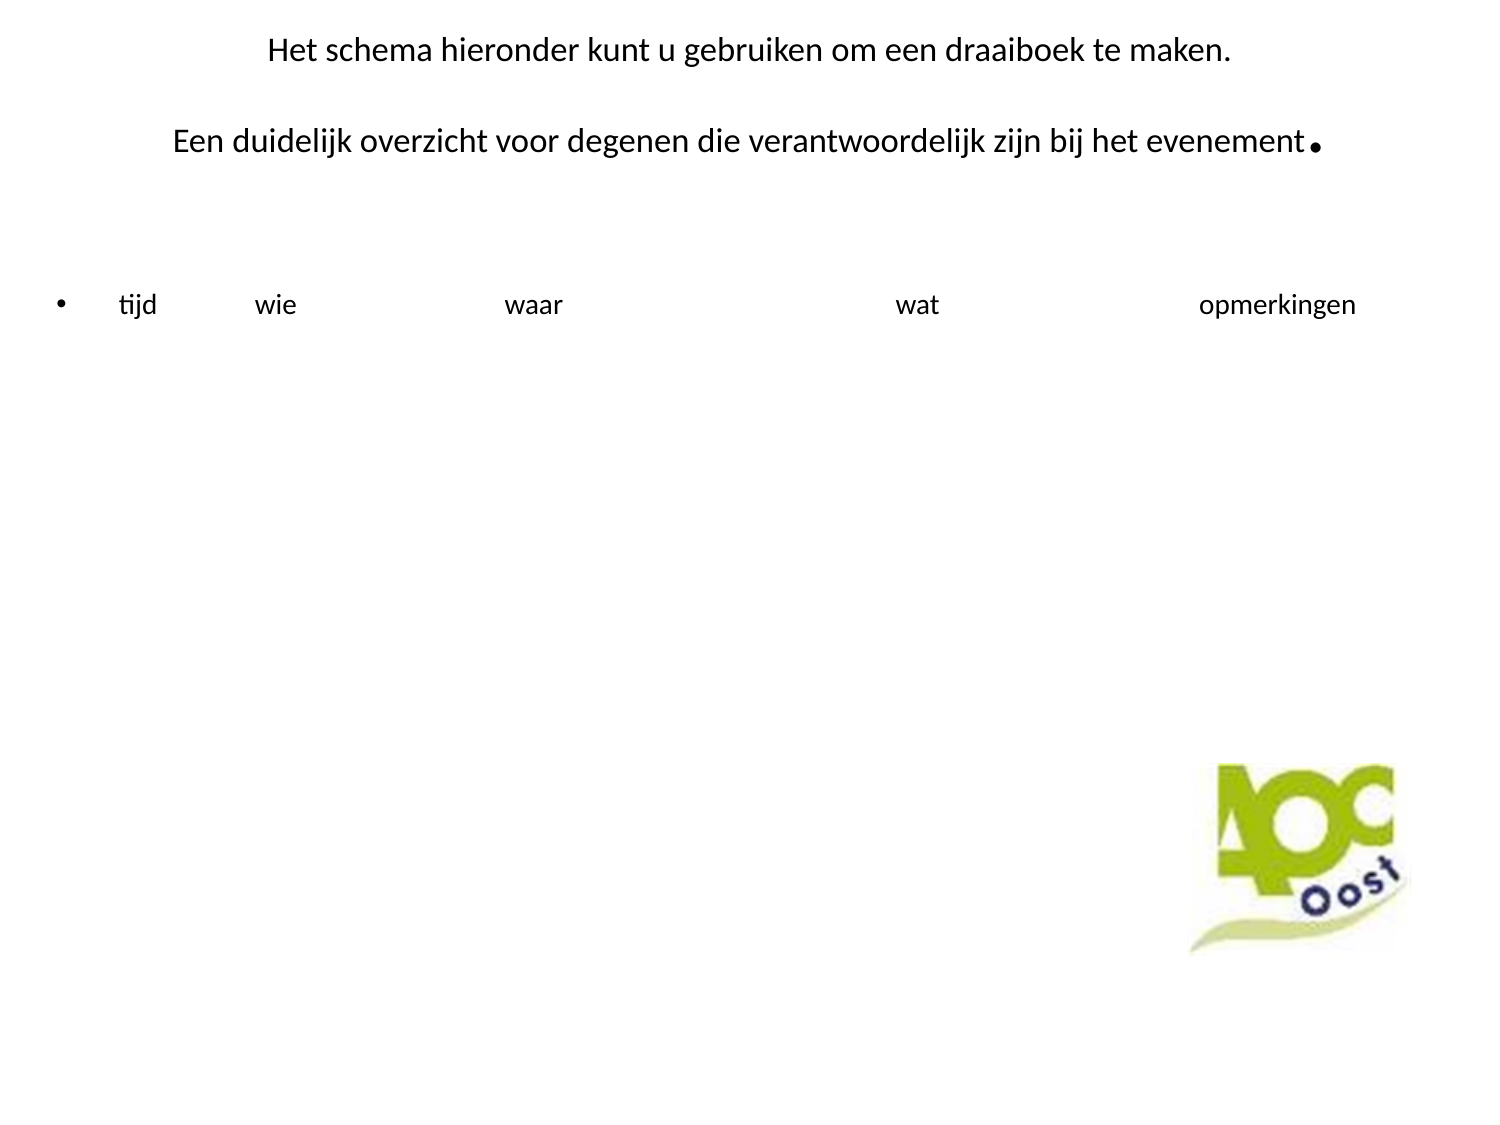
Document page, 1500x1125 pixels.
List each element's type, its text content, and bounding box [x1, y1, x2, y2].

title Het schema hieronder kunt u gebruiken om een draaiboek te maken. Een duidelijk overzicht voor degenen die verantwoordelijk zijn bij het evenement. [75, 19, 1425, 279]
list tijd wie waar wat opmerkingen [41, 196, 1392, 1043]
picture [1186, 763, 1413, 958]
